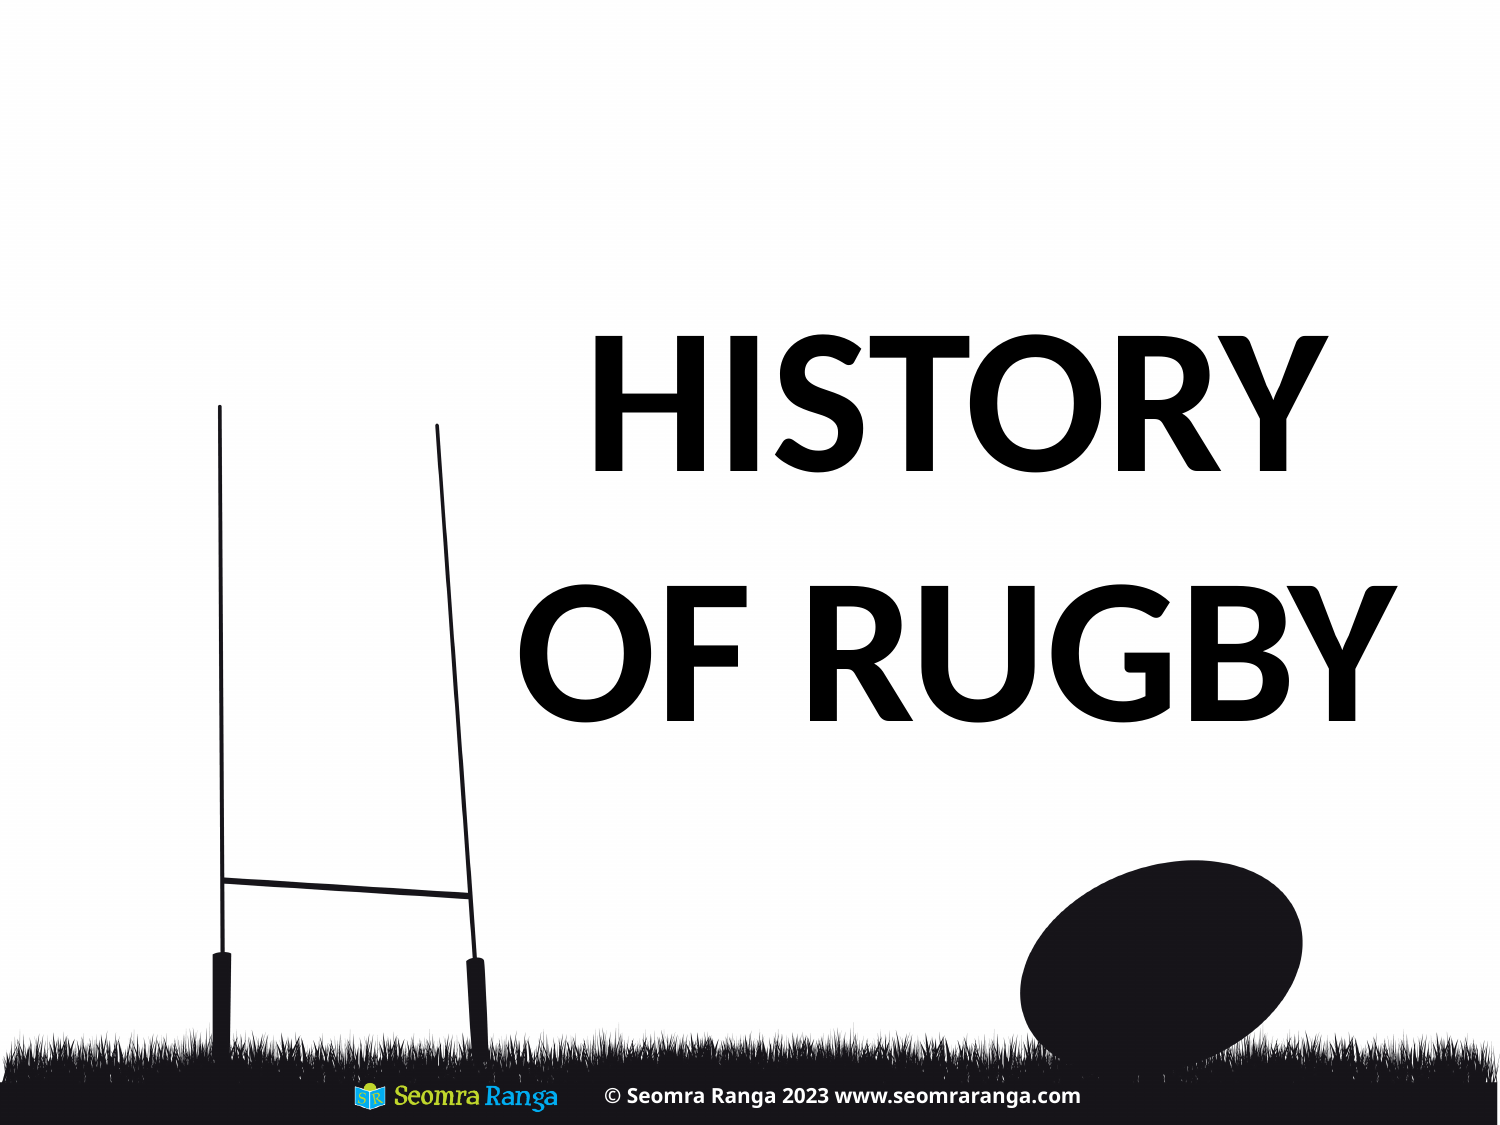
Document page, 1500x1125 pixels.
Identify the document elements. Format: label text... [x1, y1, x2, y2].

text_box HISTORY OF RUGBY [430, 255, 1483, 770]
picture [0, 0, 1500, 1125]
text_box © Seomra Ranga 2023 www.seomraranga.com [570, 1074, 1121, 1115]
